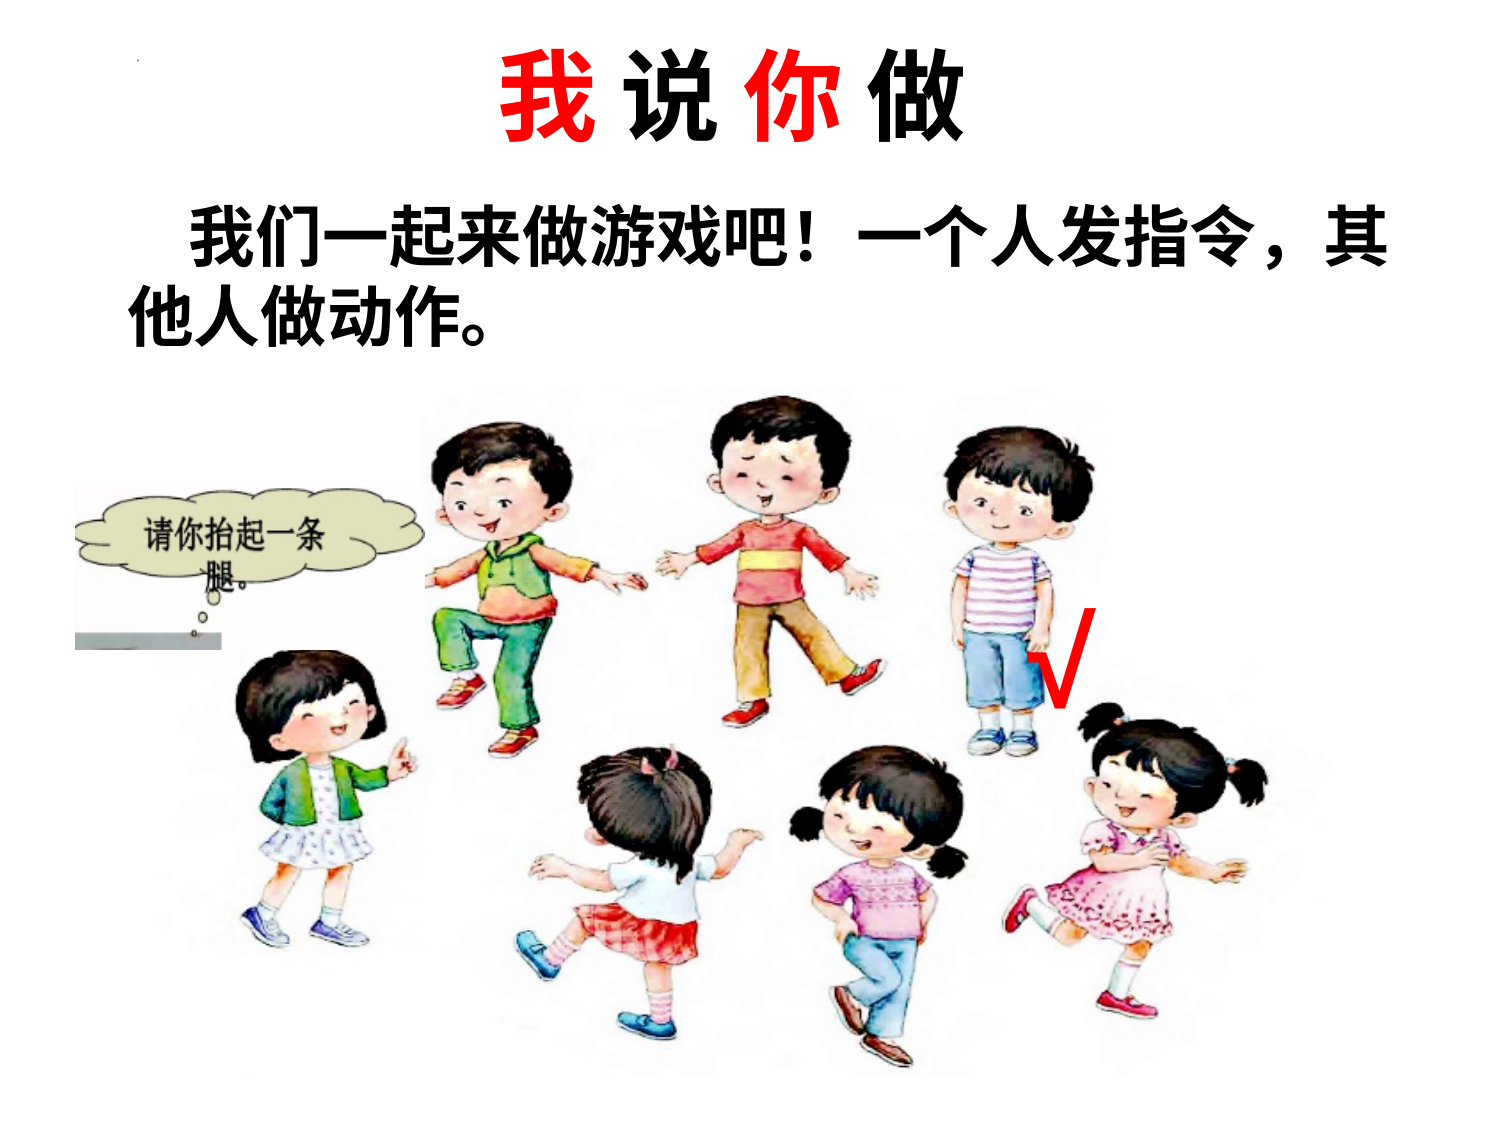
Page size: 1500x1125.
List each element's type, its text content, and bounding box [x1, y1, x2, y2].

text_box 我 说 你 做 [483, 26, 982, 161]
picture [74, 387, 1338, 1076]
text_box 我们一起来做游戏吧！一个人发指令，其他人做动作。 [112, 187, 1425, 363]
